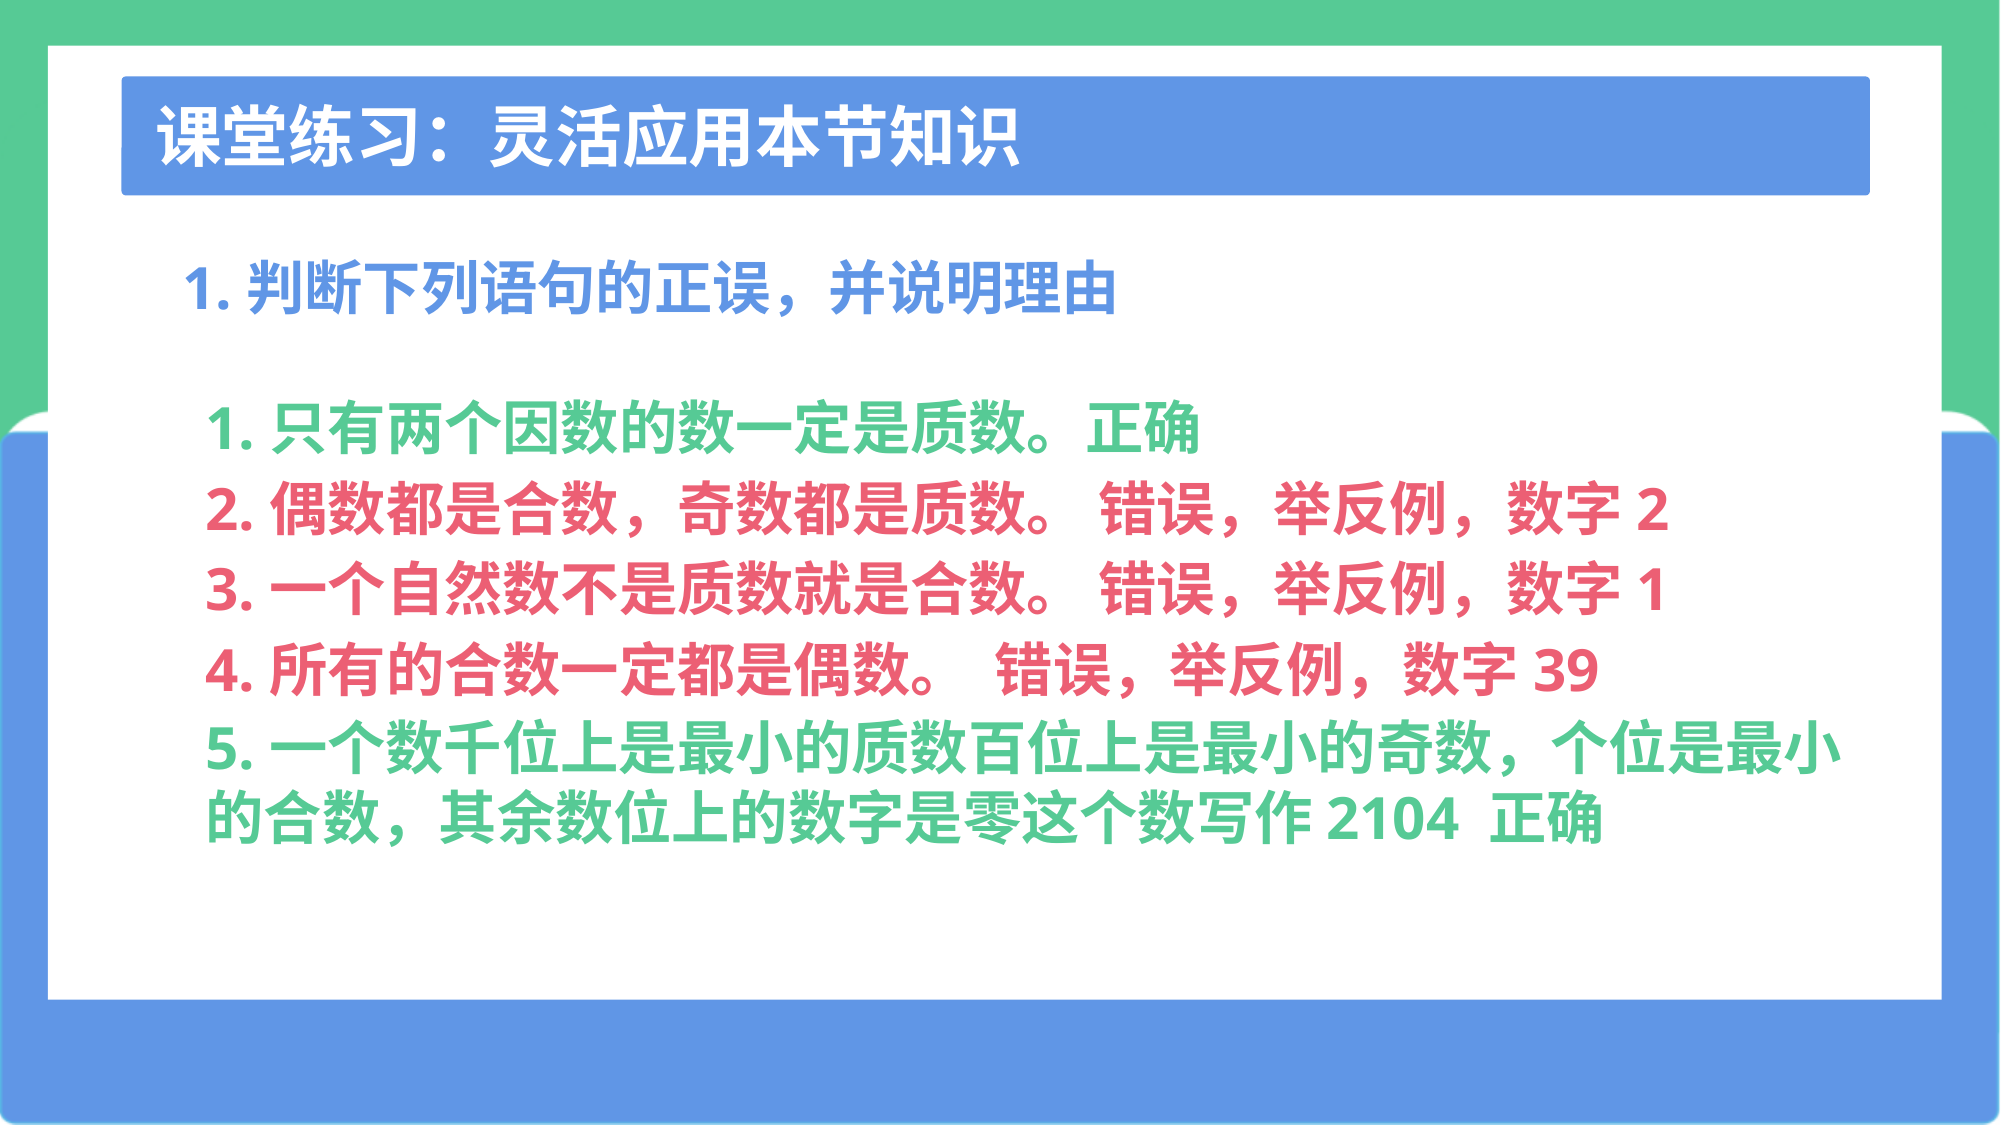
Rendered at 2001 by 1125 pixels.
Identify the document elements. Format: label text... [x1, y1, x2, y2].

text_box [120, 75, 1872, 197]
text_box 5.一个数千位上是最小的质数百位上是最小的奇数，个位是最小的合数，其余数位上的数字是零这个数写作2104 正确 [190, 703, 1870, 859]
picture [0, 0, 2001, 1125]
text_box 1.判断下列语句的正误，并说明理由 [167, 222, 1961, 399]
text_box [47, 45, 1943, 1001]
text_box 1.只有两个因数的数一定是质数。正确 2.偶数都是合数，奇数都是质数。 错误，举反例，数字2 3.一个自然数不是质数就是合数。 错误，举反例，数字1 4.所有的合数一定都是偶数。 错误，举反例，数字39 [191, 373, 1747, 703]
text_box 课堂练习：灵活应用本节知识 [140, 87, 1870, 182]
